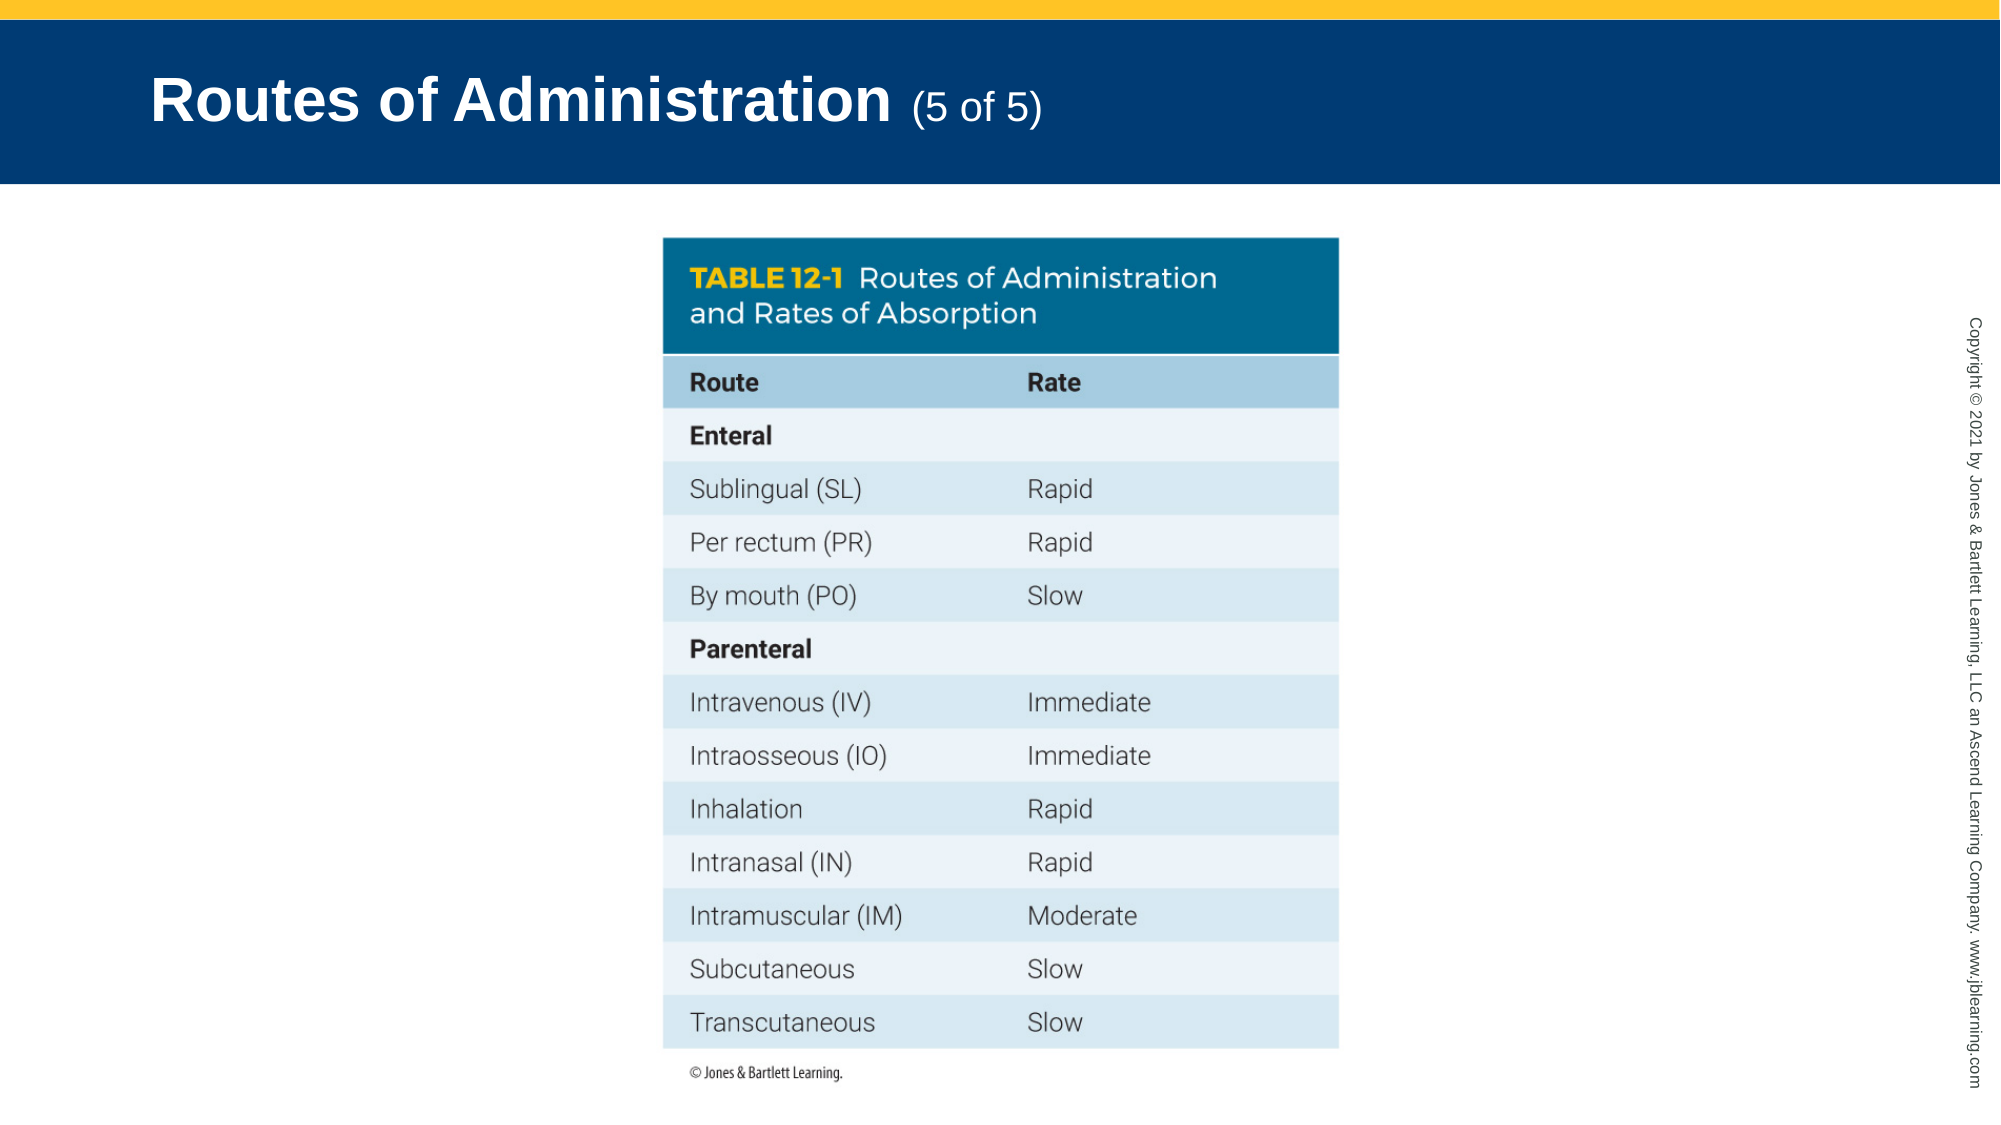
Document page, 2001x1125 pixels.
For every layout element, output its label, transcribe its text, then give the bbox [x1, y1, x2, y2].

title Routes of Administration (5 of 5) [0, 19, 2000, 185]
picture [656, 230, 1344, 1095]
